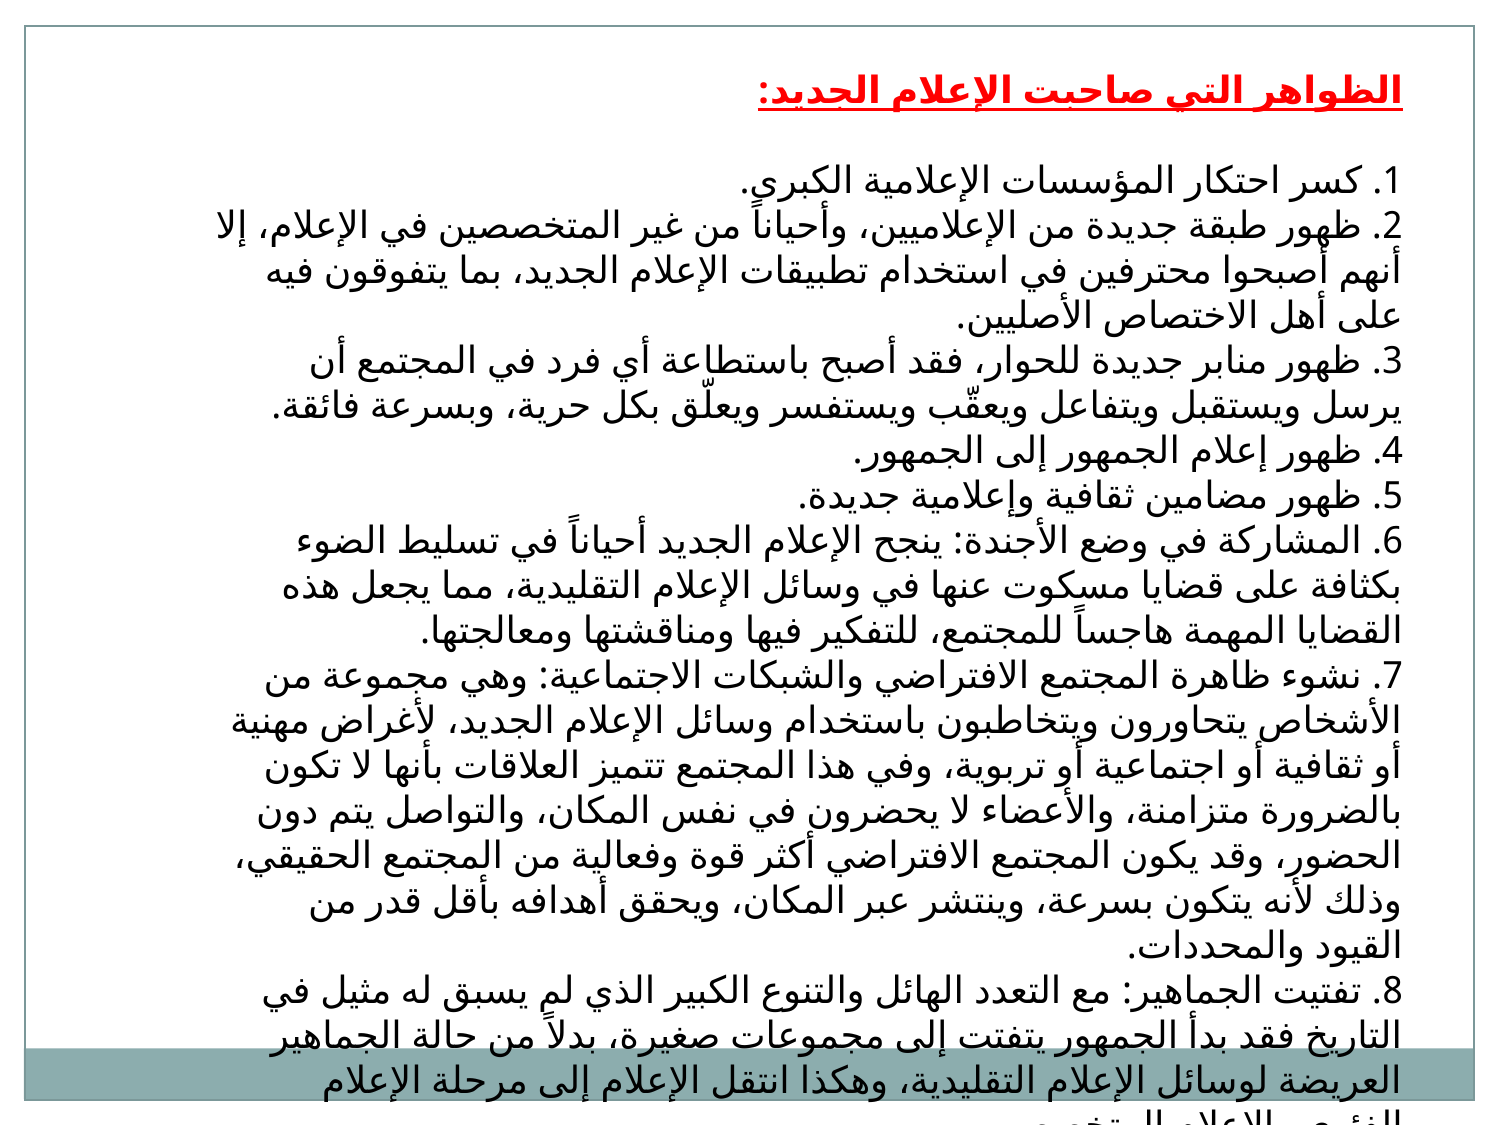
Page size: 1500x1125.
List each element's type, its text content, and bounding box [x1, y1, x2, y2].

text_box الظواهر التي صاحبت الإعلام الجديد: 1. كسر احتكار المؤسسات الإعلامية الكبرى. 2. ظهور طبقة جديدة من الإعلاميين، وأحياناً من غير المتخصصين في الإعلام، إلا أنهم أصبحوا محترفين في استخدام تطبيقات الإعلام الجديد، بما يتفوقون فيه على أهل الاختصاص الأصليين. 3. ظهور منابر جديدة للحوار، فقد أصبح باستطاعة أي فرد في المجتمع أن يرسل ويستقبل ويتفاعل ويعقّب ويستفسر ويعلّق بكل حرية، وبسرعة فائقة. 4. ظهور إعلام الجمهور إلى الجمهور. 5. ظهور مضامين ثقافية وإعلامية جديدة. 6. المشاركة في وضع الأجندة: ينجح الإعلام الجديد أحياناً في تسليط الضوء بكثافة على قضايا مسكوت عنها في وسائل الإعلام التقليدية، مما يجعل هذه القضايا المهمة هاجساً للمجتمع، للتفكير فيها ومناقشتها ومعالجتها. 7. نشوء ظاهرة المجتمع الافتراضي والشبكات الاجتماعية: وهي مجموعة من الأشخاص يتحاورون ويتخاطبون باستخدام وسائل الإعلام الجديد، لأغراض مهنية أو ثقافية أو اجتماعية أو تربوية، وفي هذا المجتمع تتميز العلاقات بأنها لا تكون بالضرورة متزامنة، والأعضاء لا يحضرون في نفس المكان، والتواصل يتم دون الحضور، وقد يكون المجتمع الافتراضي أكثر قوة وفعالية من المجتمع الحقيقي، وذلك لأنه يتكون بسرعة، وينتشر عبر المكان، ويحقق أهدافه بأقل قدر من القيود والمحددات. 8. تفتيت الجماهير: مع التعدد الهائل والتنوع الكبير الذي لم يسبق له مثيل في التاريخ فقد بدأ الجمهور يتفتت إلى مجموعات صغيرة، بدلاً من حالة الجماهير العريضة لوسائل الإعلام التقليدية، وهكذا انتقل الإعلام إلى مرحلة الإعلام الفئوي والإعلام المتخصص. [199, 58, 1418, 1125]
